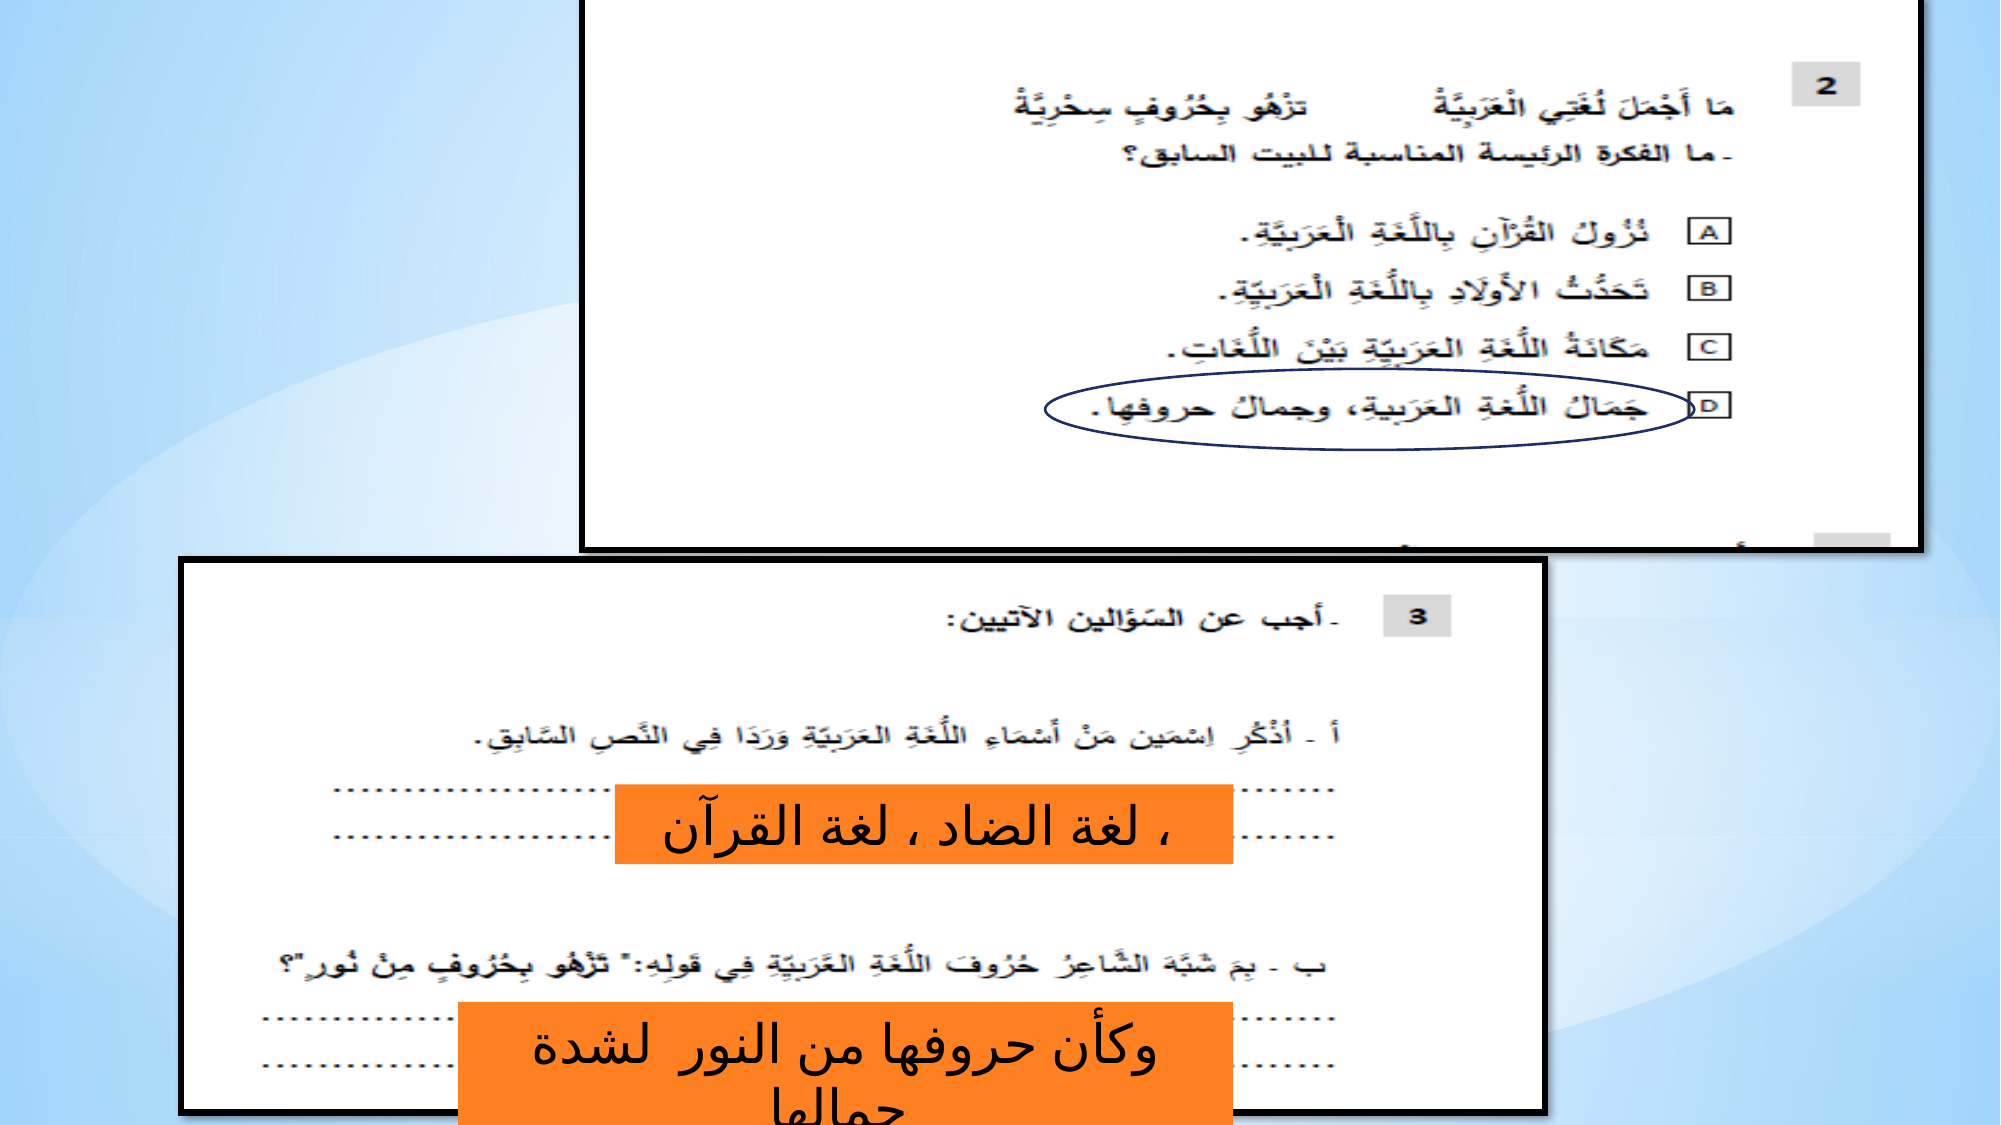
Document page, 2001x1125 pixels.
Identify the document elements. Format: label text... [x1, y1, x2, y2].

picture [584, 0, 1919, 547]
picture [184, 562, 1543, 1110]
text_box وكأن حروفها من النور لشدة جمالها [458, 1119, 1234, 1125]
